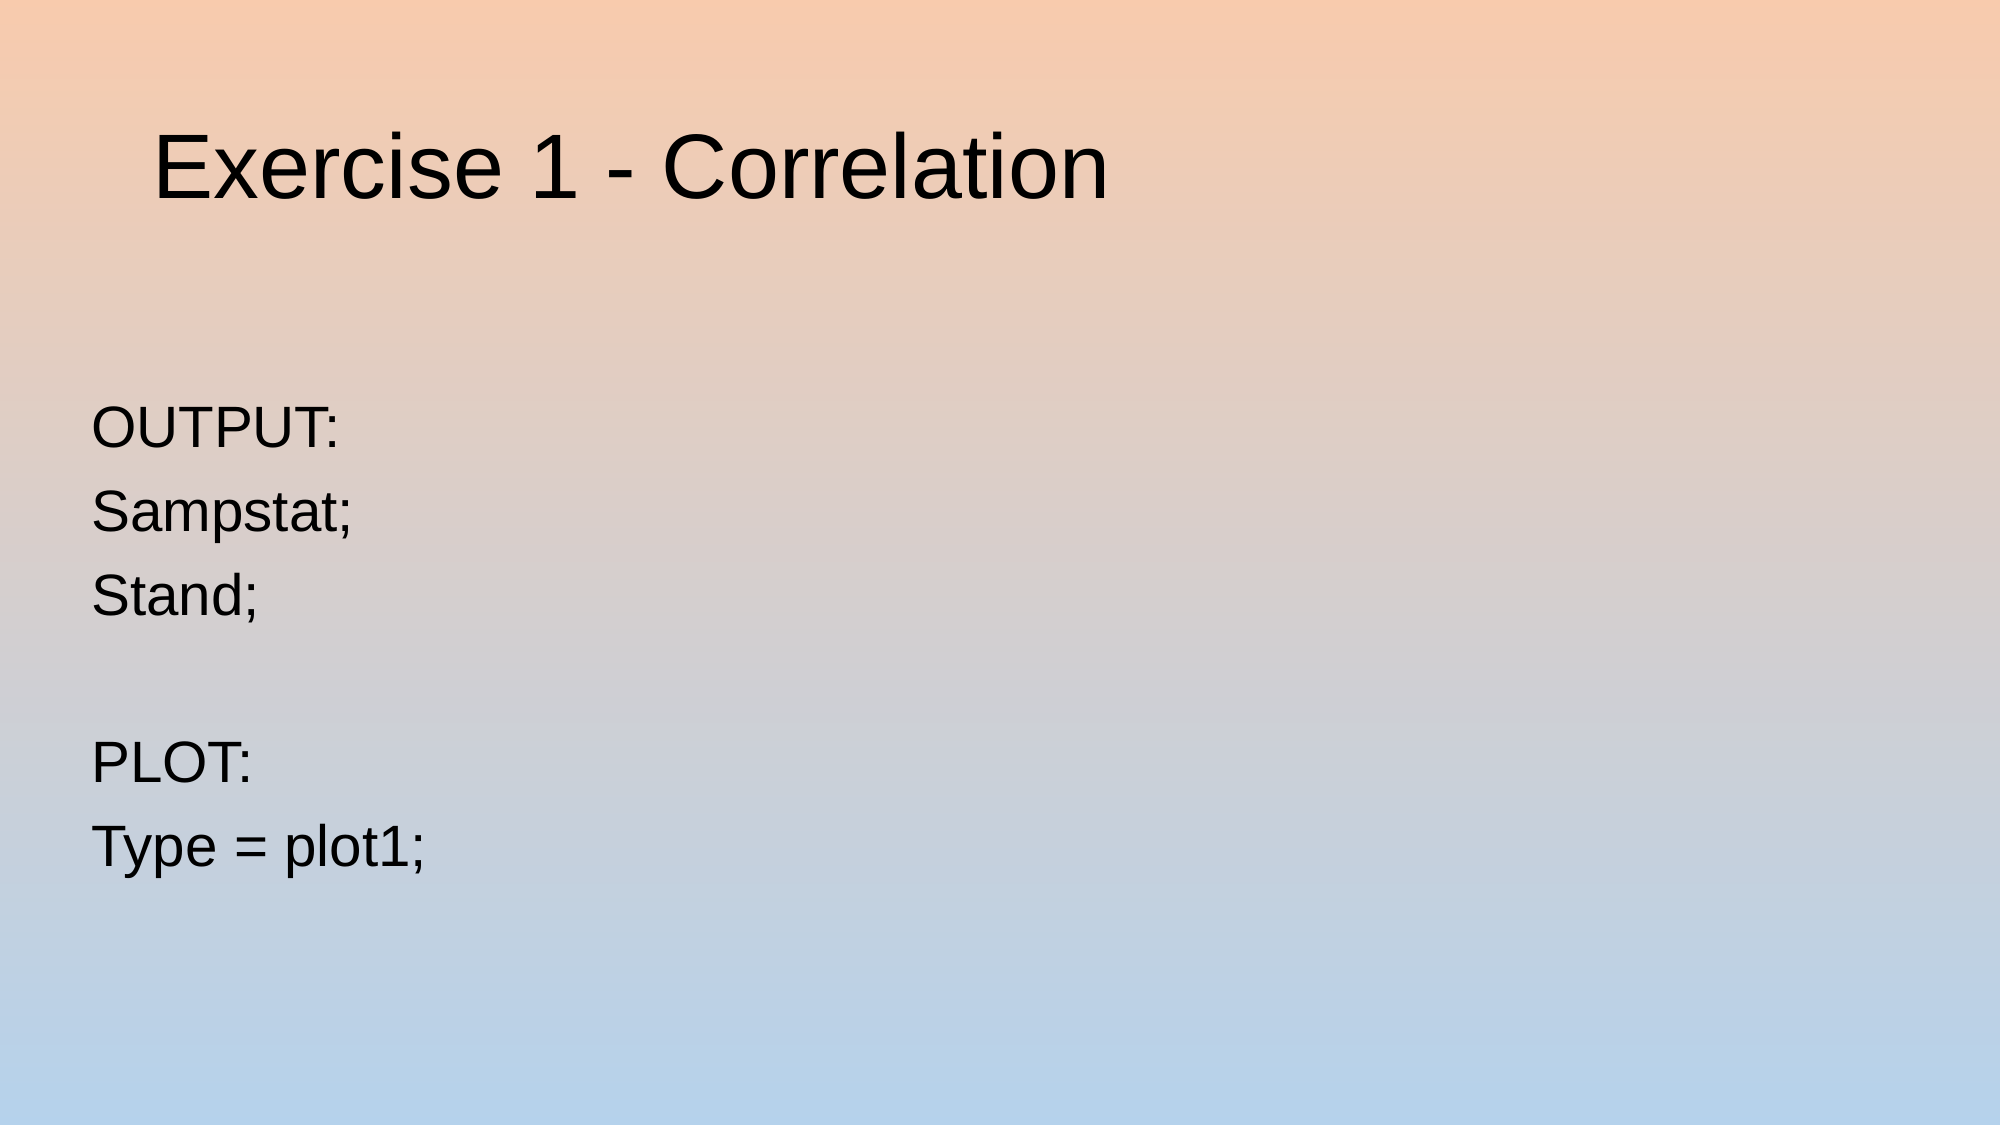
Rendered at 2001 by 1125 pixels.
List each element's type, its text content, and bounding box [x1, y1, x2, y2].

title Exercise 1 - Correlation [137, 59, 1863, 278]
list OUTPUT: Sampstat; Stand; PLOT: Type = plot1; [76, 299, 1863, 1125]
